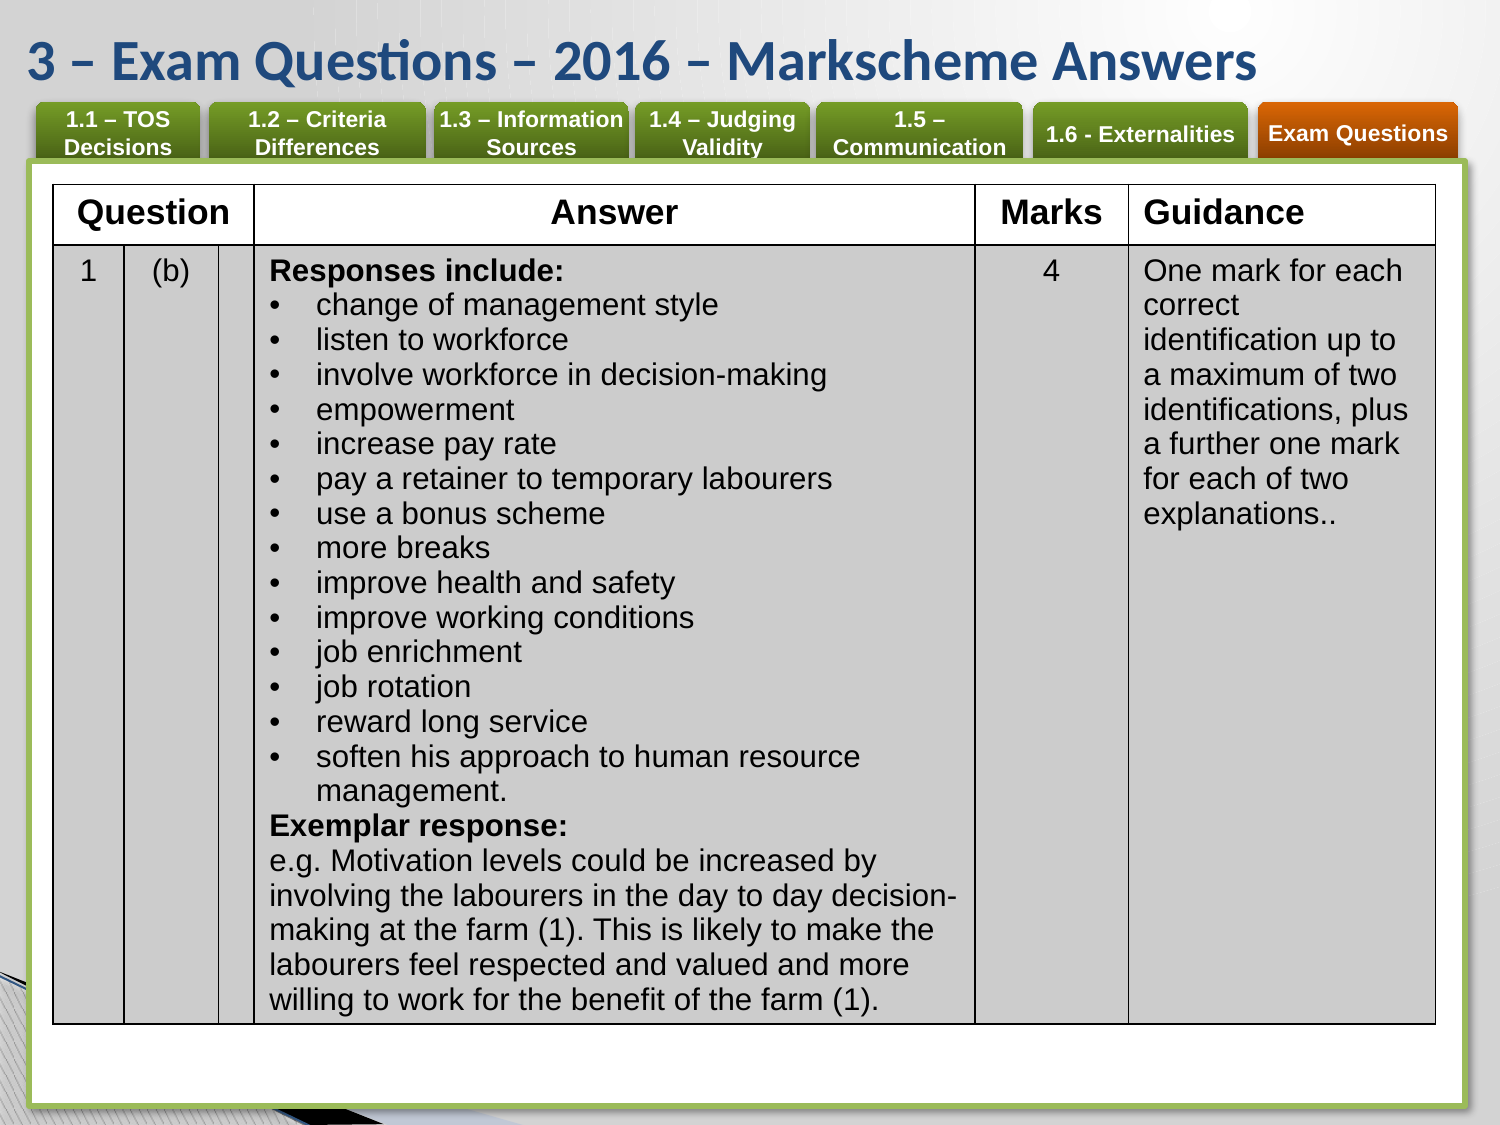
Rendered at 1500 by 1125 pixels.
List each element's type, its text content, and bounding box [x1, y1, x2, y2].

table_header Question [54, 185, 253, 244]
table_cell 4 [976, 246, 1128, 1023]
table_header Answer [255, 185, 974, 244]
table_cell (b) [125, 246, 218, 1023]
table_cell One mark for each correct identification up to a maximum of two identifications, plus a further one mark for each of two explanations.. [1129, 246, 1435, 1023]
table_header Marks [976, 185, 1128, 244]
table_cell 1 [54, 246, 123, 1023]
table_cell Responses include: change of management style listen to workforce involve workforce in decision-making empowerment increase pay rate pay a retainer to temporary labourers use a bonus scheme more breaks improve health and safety improve working conditions job enrichment job rotation reward long service soften his approach to human resource management. Exemplar response: e.g. Motivation levels could be increased by involving the labourers in the day to day decision-making at the farm (1). This is likely to make the labourers feel respected and valued and more willing to work for the benefit of the farm (1). [255, 246, 974, 1023]
table_cell [219, 246, 253, 1023]
picture [281, 1114, 303, 1125]
table_header Guidance [1129, 185, 1435, 244]
title 3 – Exam Questions – 2016 – Markscheme Answers [11, 11, 1465, 102]
